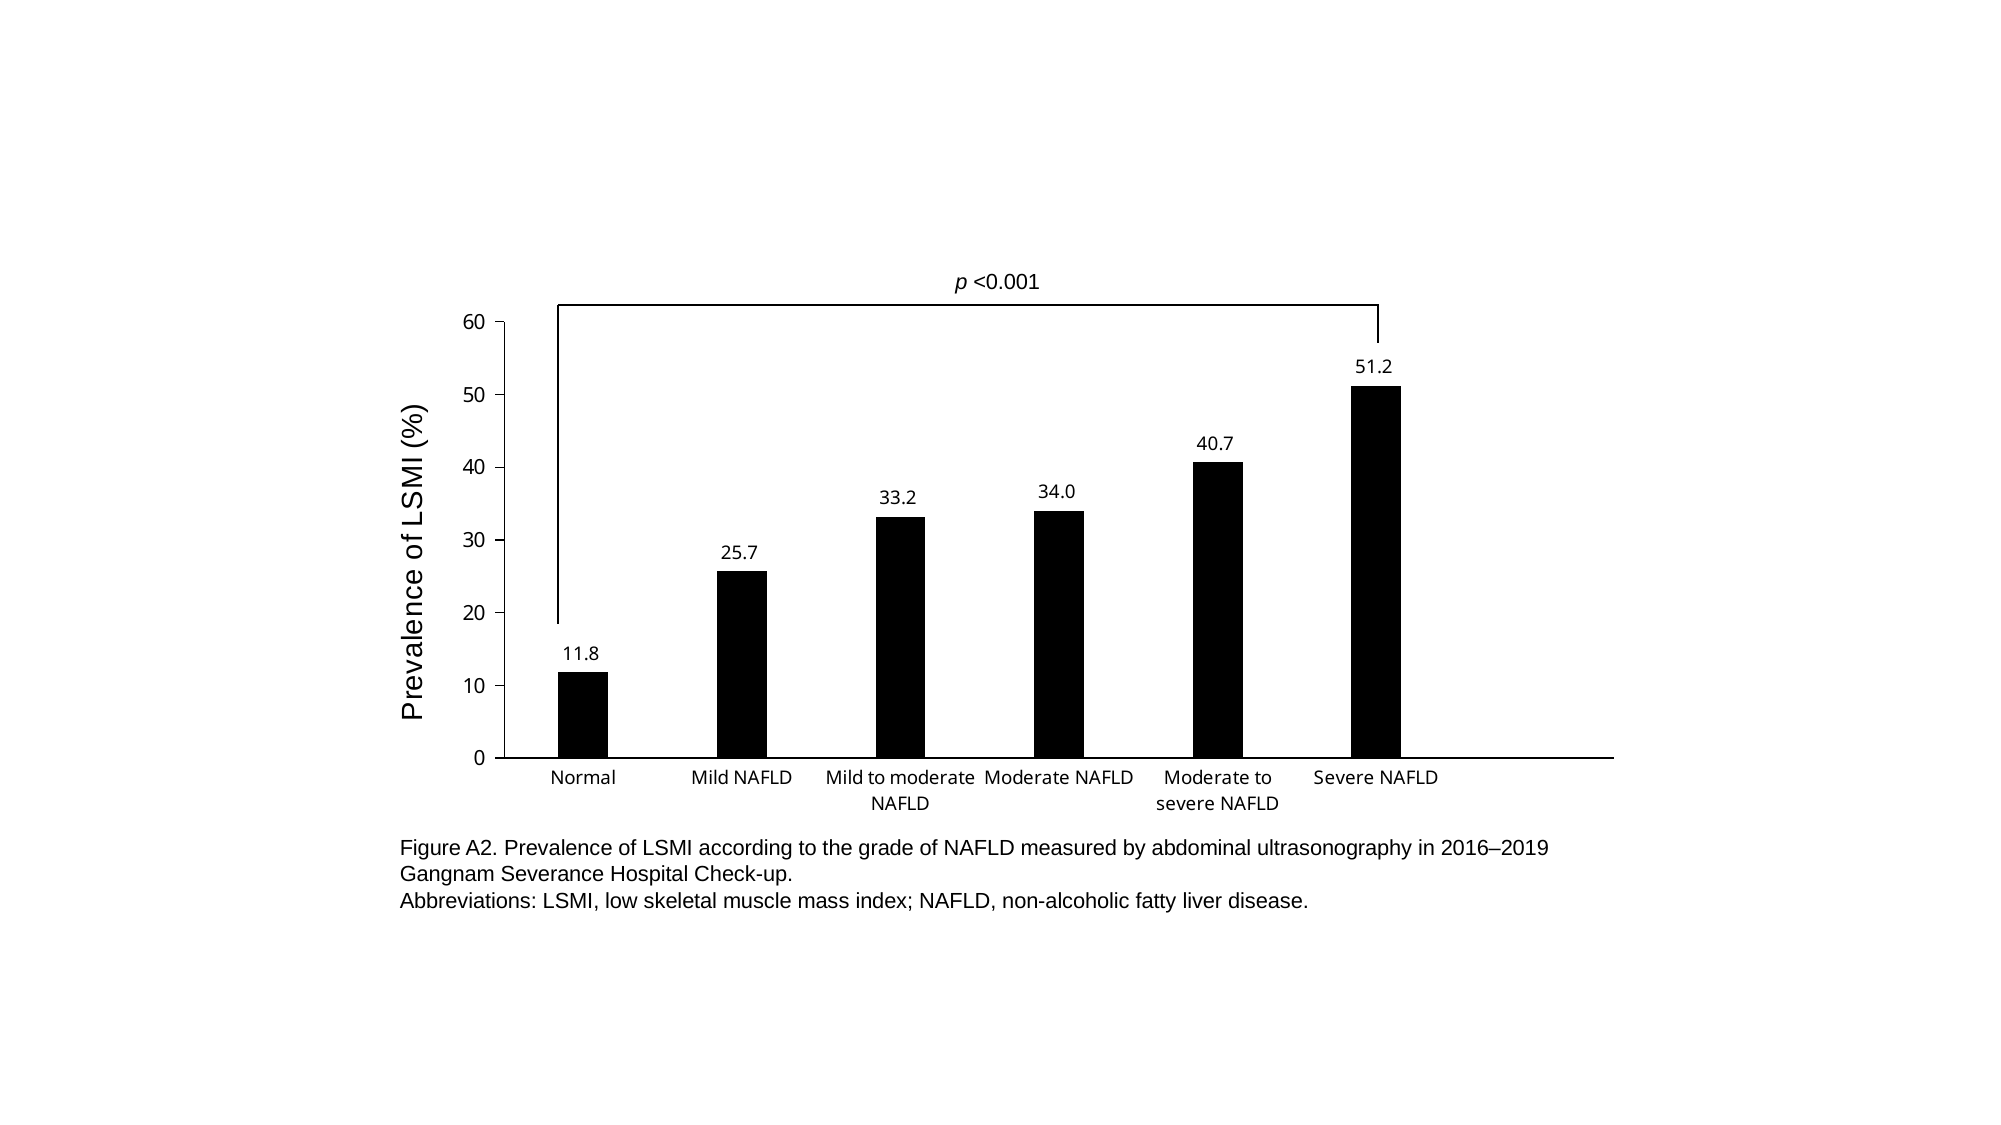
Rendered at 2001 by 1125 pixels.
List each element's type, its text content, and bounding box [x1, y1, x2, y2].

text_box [360, 260, 1640, 828]
text_box Figure A2. Prevalence of LSMI according to the grade of NAFLD measured by abdominal ultrasonography in 2016–2019 Gangnam Severance Hospital Check-up. Abbreviations: LSMI, low skeletal muscle mass index; NAFLD, non-alcoholic fatty liver disease. [385, 828, 1640, 920]
